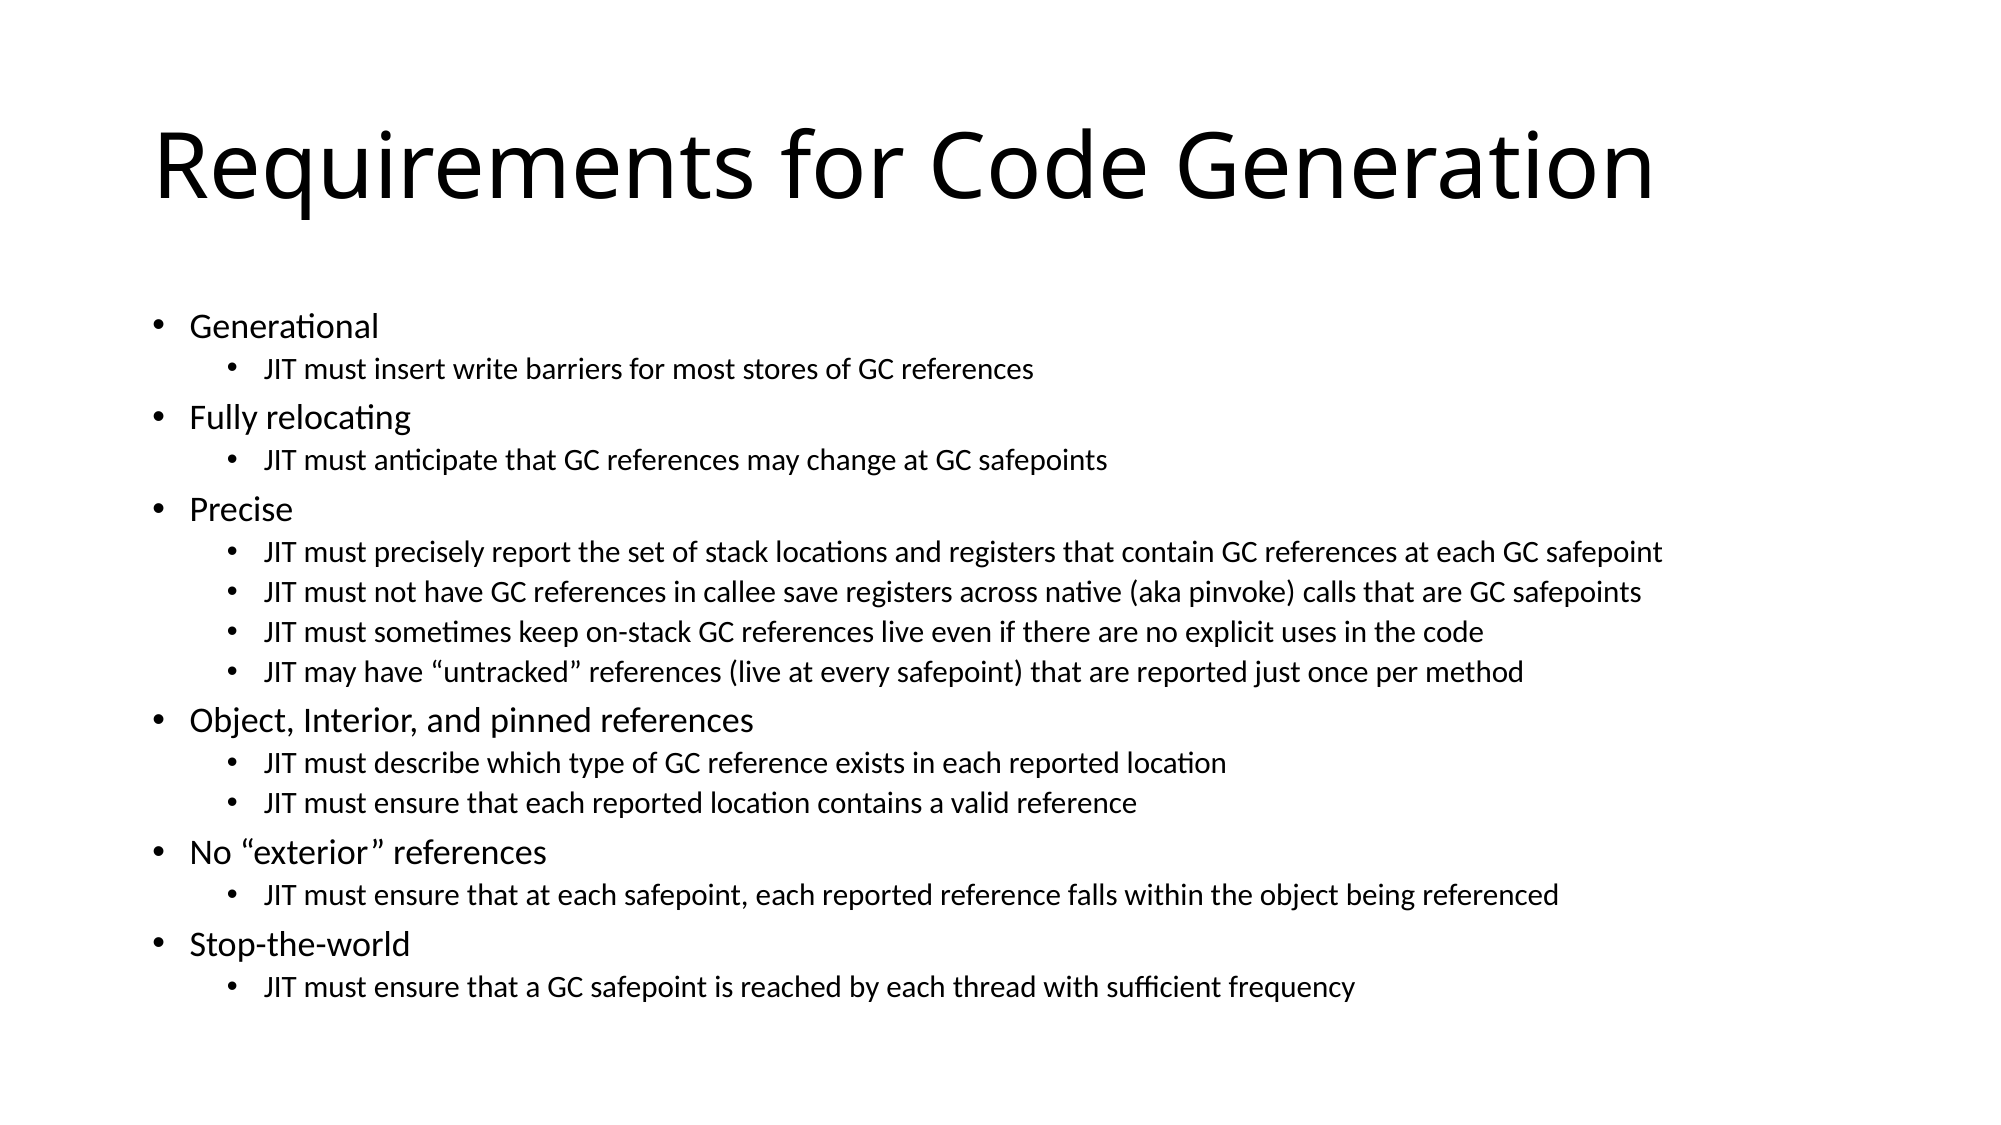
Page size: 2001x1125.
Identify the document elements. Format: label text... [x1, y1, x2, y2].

list Generational JIT must insert write barriers for most stores of GC references Fully relocating JIT must anticipate that GC references may change at GC safepoints Precise JIT must precisely report the set of stack locations and registers that contain GC references at each GC safepoint JIT must not have GC references in callee save registers across native (aka pinvoke) calls that are GC safepoints JIT must sometimes keep on-stack GC references live even if there are no explicit uses in the code JIT may have “untracked” references (live at every safepoint) that are reported just once per method Object, Interior, and pinned references JIT must describe which type of GC reference exists in each reported location JIT must ensure that each reported location contains a valid reference No “exterior” references JIT must ensure that at each safepoint, each reported reference falls within the object being referenced Stop-the-world JIT must ensure that a GC safepoint is reached by each thread with sufficient frequency [137, 299, 1863, 1014]
title Requirements for Code Generation [137, 59, 1863, 278]
